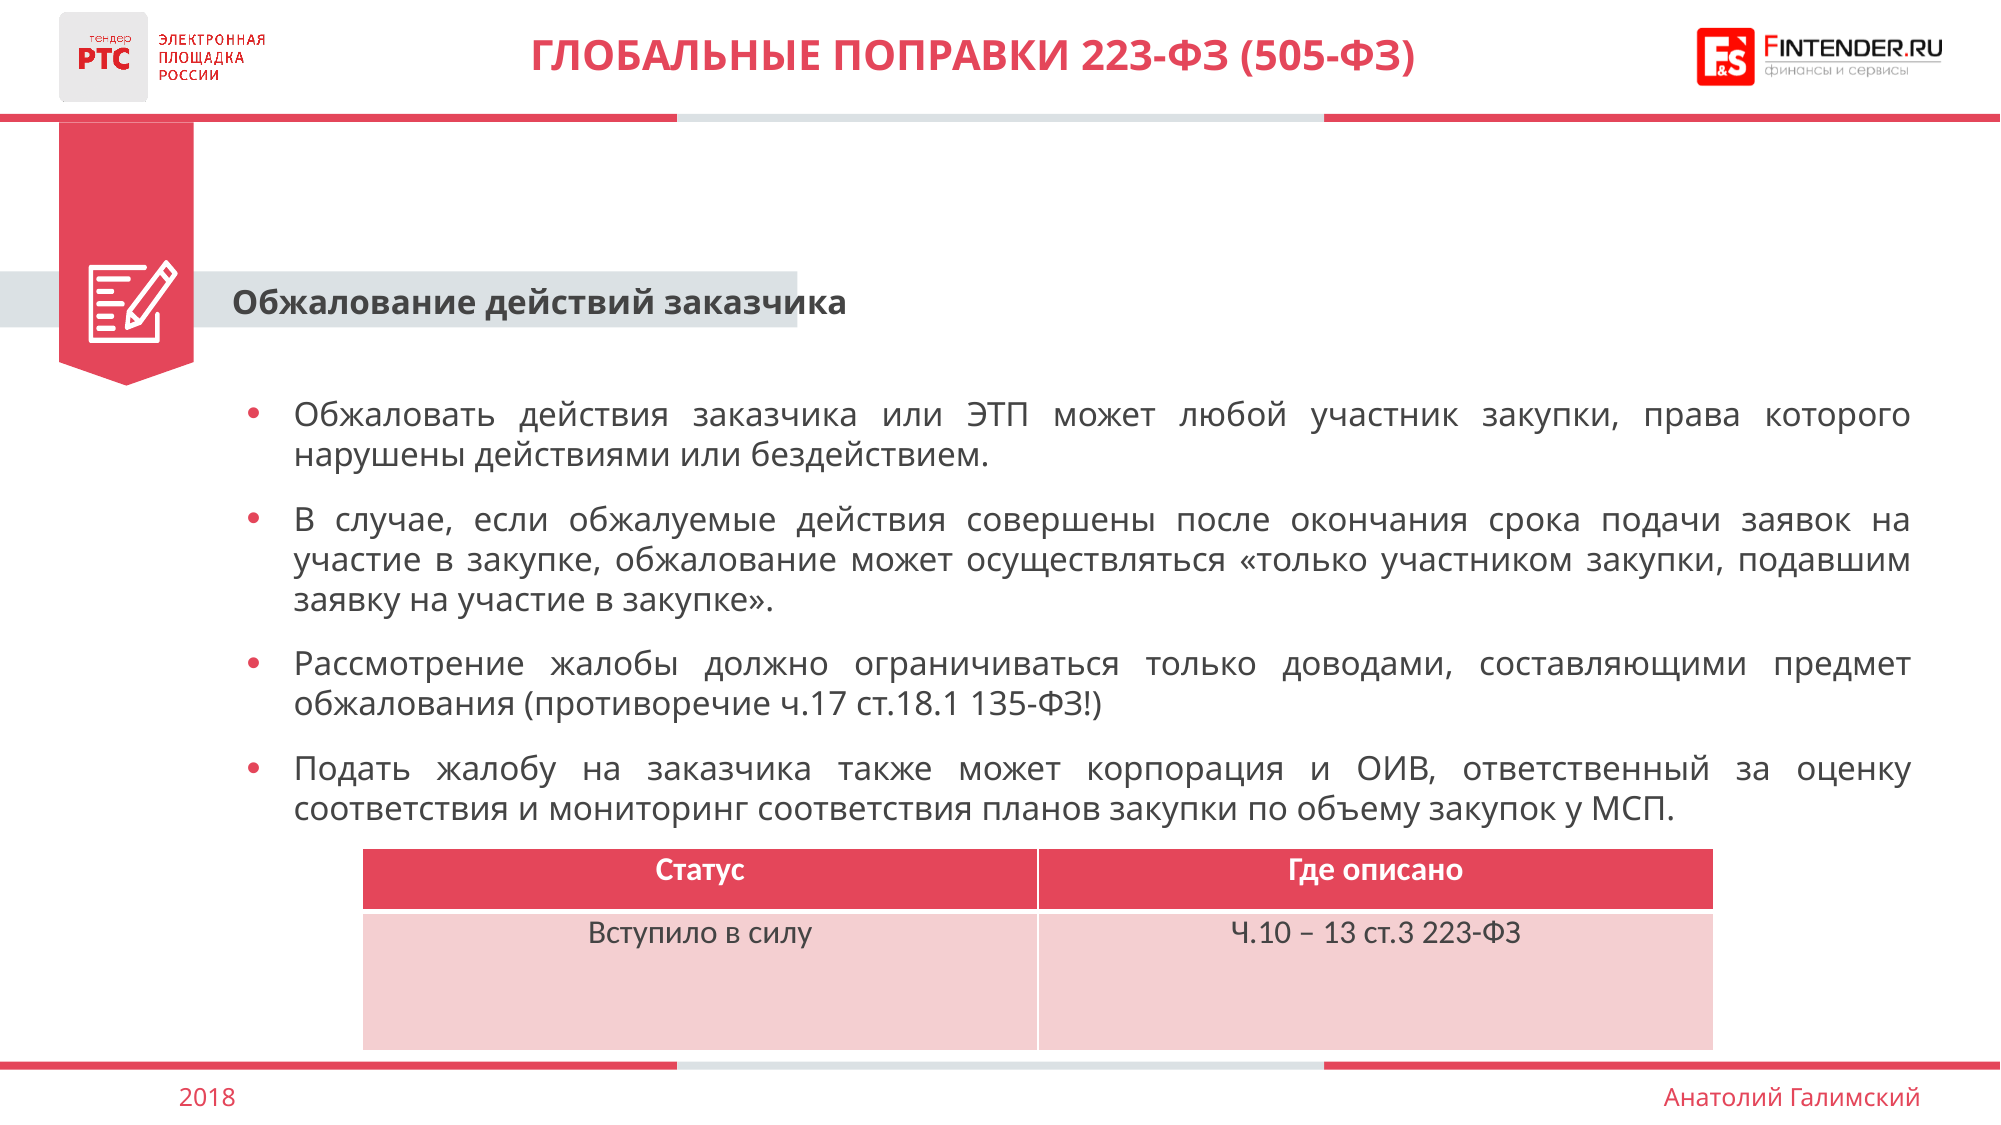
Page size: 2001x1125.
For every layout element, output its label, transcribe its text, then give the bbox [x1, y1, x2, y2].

table_header Где описано [1039, 849, 1713, 909]
text_box [195, 270, 798, 328]
text_box [124, 260, 178, 330]
text_box Обжалование действий заказчика [231, 281, 960, 322]
text_box Обжаловать действия заказчика или ЭТП может любой участник закупки, права которого нарушены действиями или бездействием. В случае, если обжалуемые действия совершены после окончания срока подачи заявок на участие в закупке, обжалование может осуществляться «только участником закупки, подавшим заявку на участие в закупке». Рассмотрение жалобы должно ограничиваться только доводами, составляющими предмет обжалования (противоречие ч.17 ст.18.1 135-ФЗ!) Подать жалобу на заказчика также может корпорация и ОИВ, ответственный за оценку соответствия и мониторинг соответствия планов закупки по объему закупок у МСП. [231, 385, 1929, 1030]
picture [59, 12, 265, 102]
text_box [0, 270, 58, 328]
title ГЛОБАЛЬНЫЕ ПОПРАВКИ 223-фз (505-фз) [294, 0, 1652, 114]
table_header Статус [363, 849, 1037, 909]
picture [1696, 18, 1942, 95]
text_box [58, 121, 195, 387]
text_box 2018 [0, 1073, 415, 1119]
table_cell Ч.10 – 13 ст.3 223-ФЗ [1039, 914, 1713, 1050]
table_cell Вступило в силу [363, 914, 1037, 1050]
text_box Анатолий Галимский [1584, 1073, 2000, 1119]
text_box [88, 264, 160, 343]
